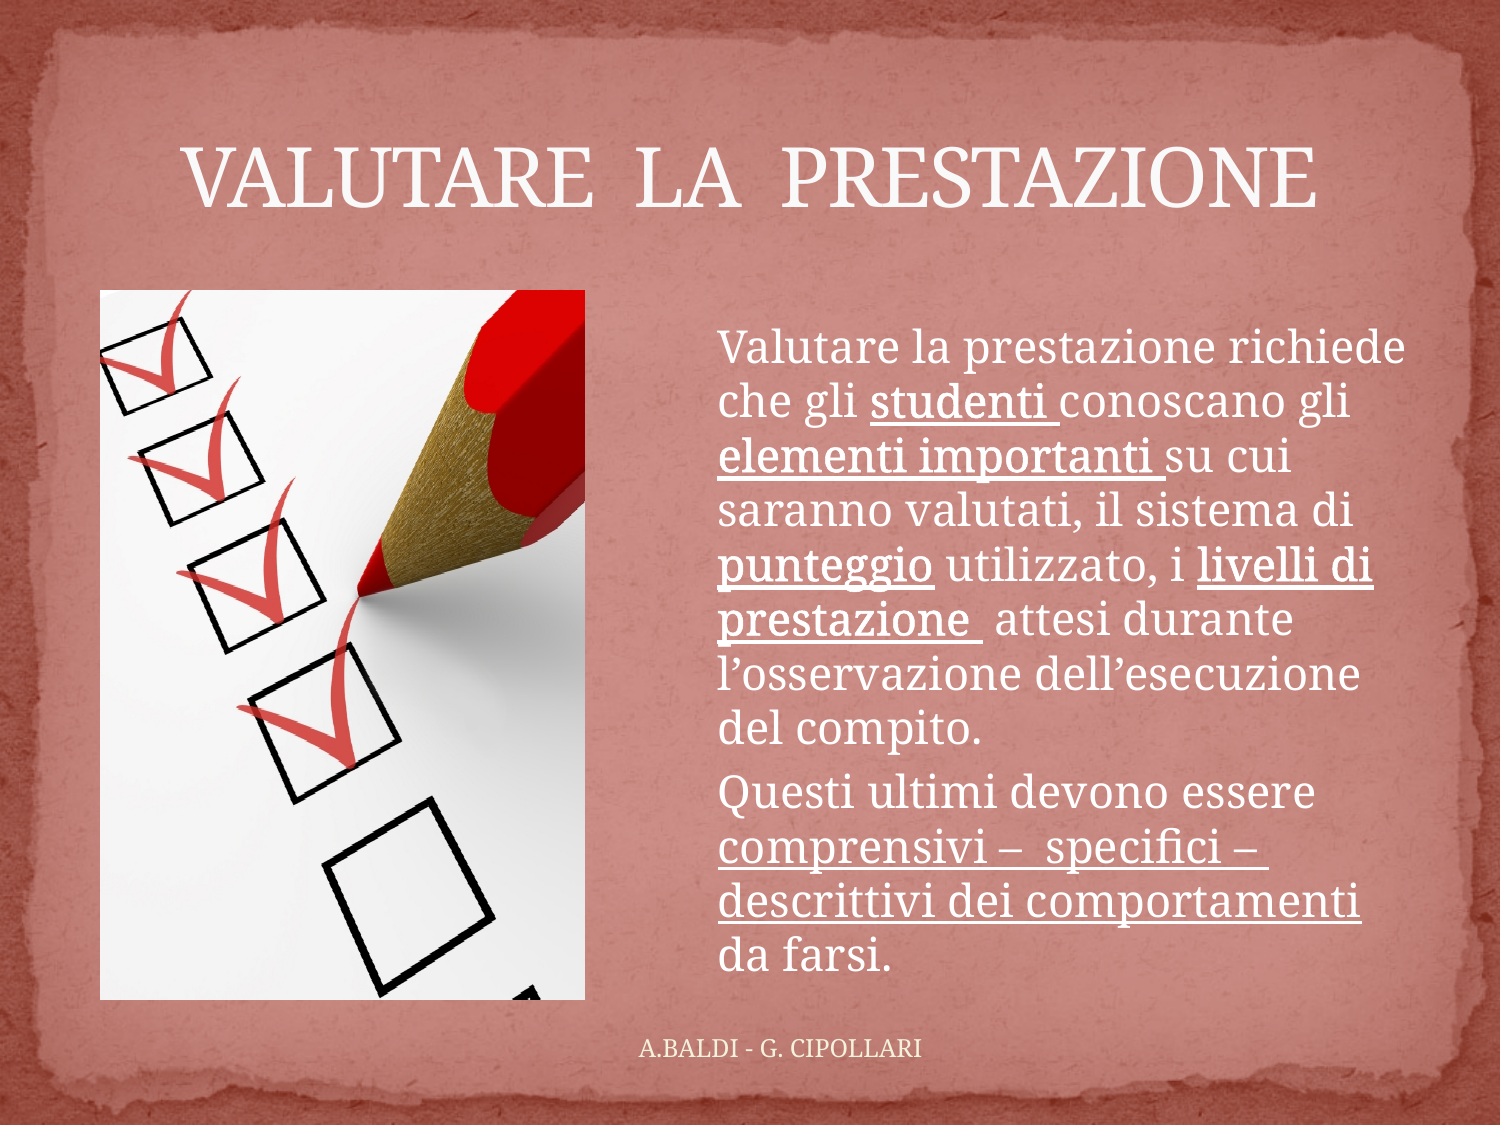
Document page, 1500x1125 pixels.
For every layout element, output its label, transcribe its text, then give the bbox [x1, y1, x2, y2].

footer A.BALDI - G. CIPOLLARI [350, 1017, 938, 1081]
picture [100, 290, 585, 1000]
title VALUTARE LA PRESTAZIONE [74, 24, 1425, 232]
list Valutare la prestazione richiede che gli studenti conoscano gli elementi importanti su cui saranno valutati, il sistema di punteggio utilizzato, i livelli di prestazione attesi durante l’osservazione dell’esecuzione del compito. Questi ultimi devono essere comprensivi – specifici – descrittivi dei comportamenti da farsi. [702, 249, 1425, 1000]
